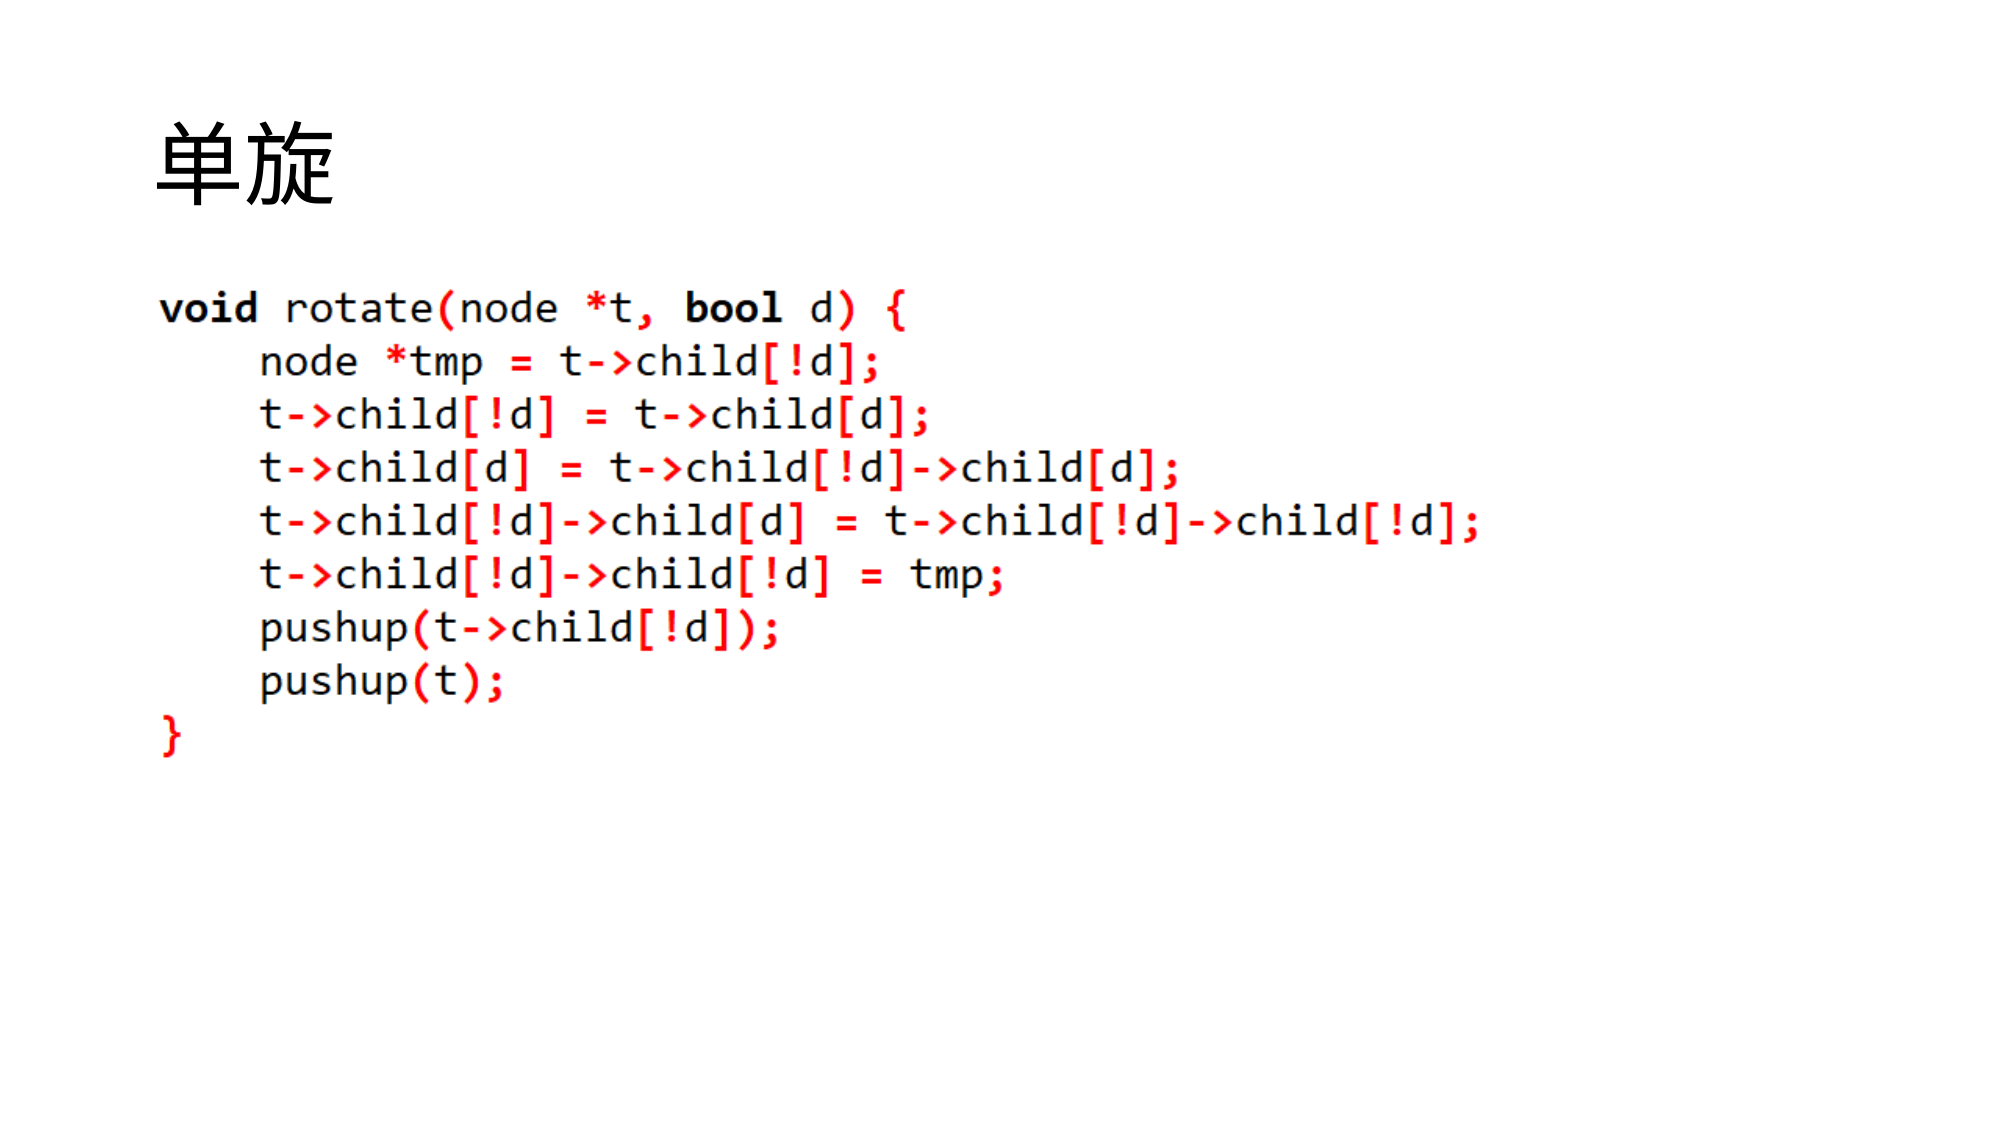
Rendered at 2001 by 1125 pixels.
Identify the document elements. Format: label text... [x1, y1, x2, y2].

picture [156, 277, 1488, 767]
title 单旋 [137, 59, 1863, 278]
